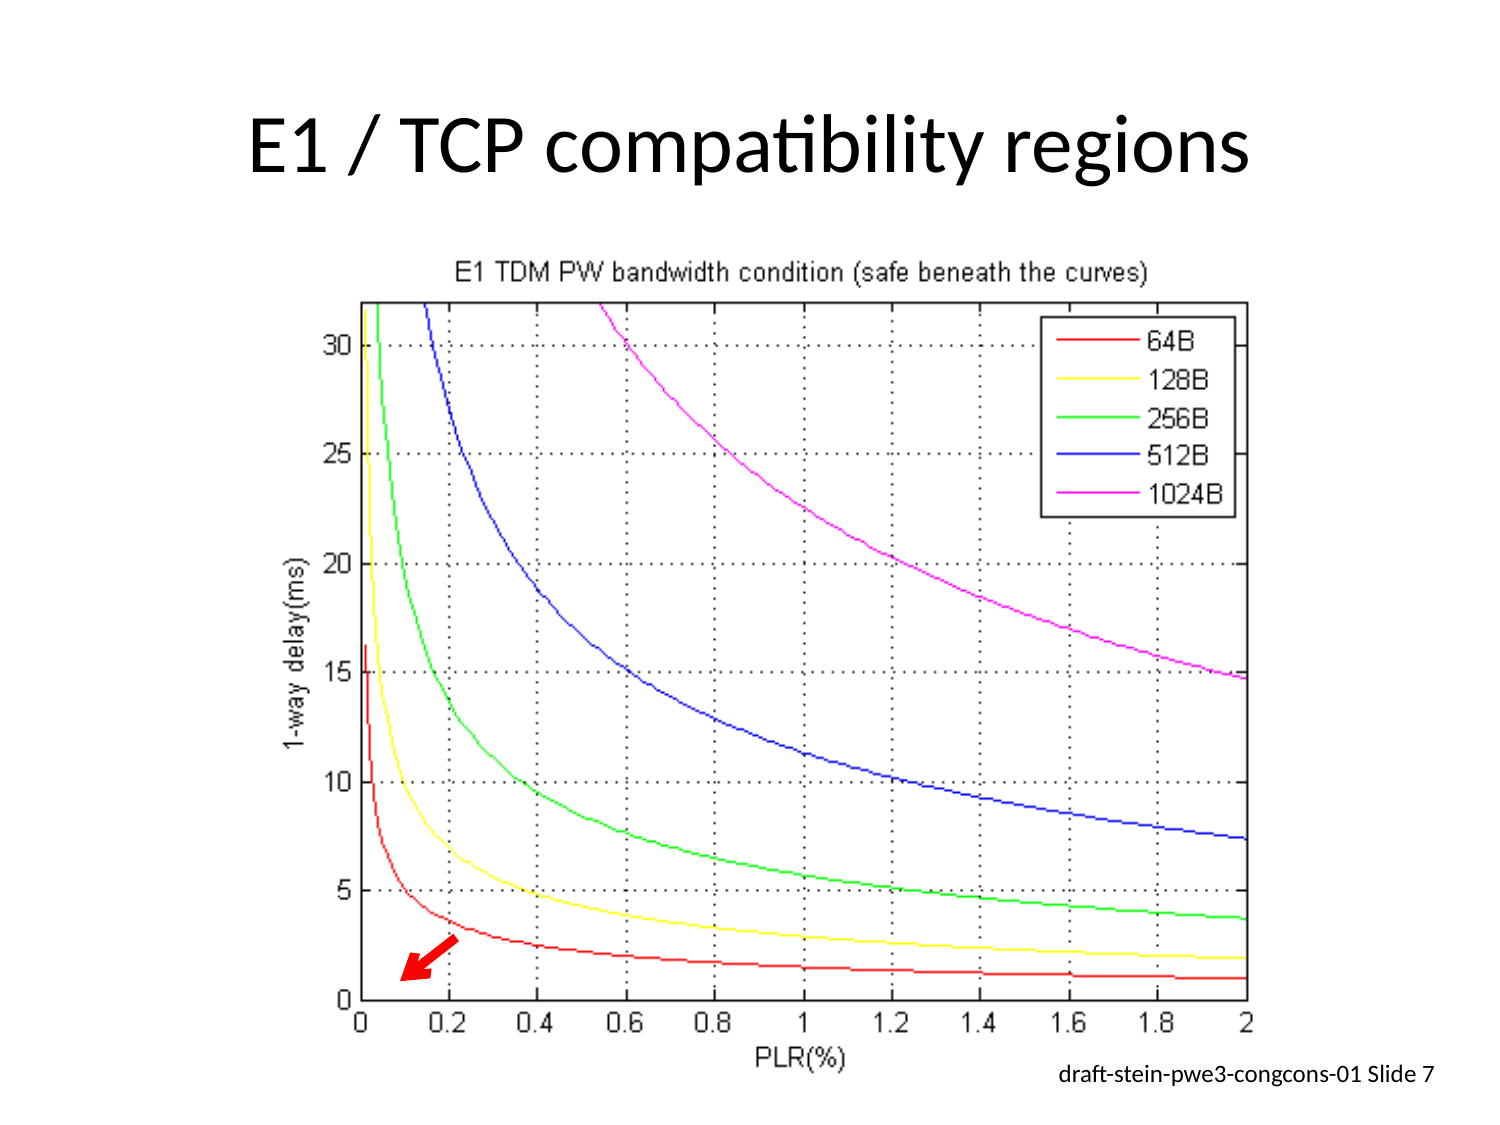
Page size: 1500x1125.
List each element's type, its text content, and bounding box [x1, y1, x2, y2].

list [212, 237, 1355, 1094]
title E1 / TCP compatibility regions [75, 45, 1425, 233]
slide_number draft-stein-pwe3-congcons-01 Slide 7 [1043, 1042, 1457, 1103]
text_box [399, 937, 457, 982]
